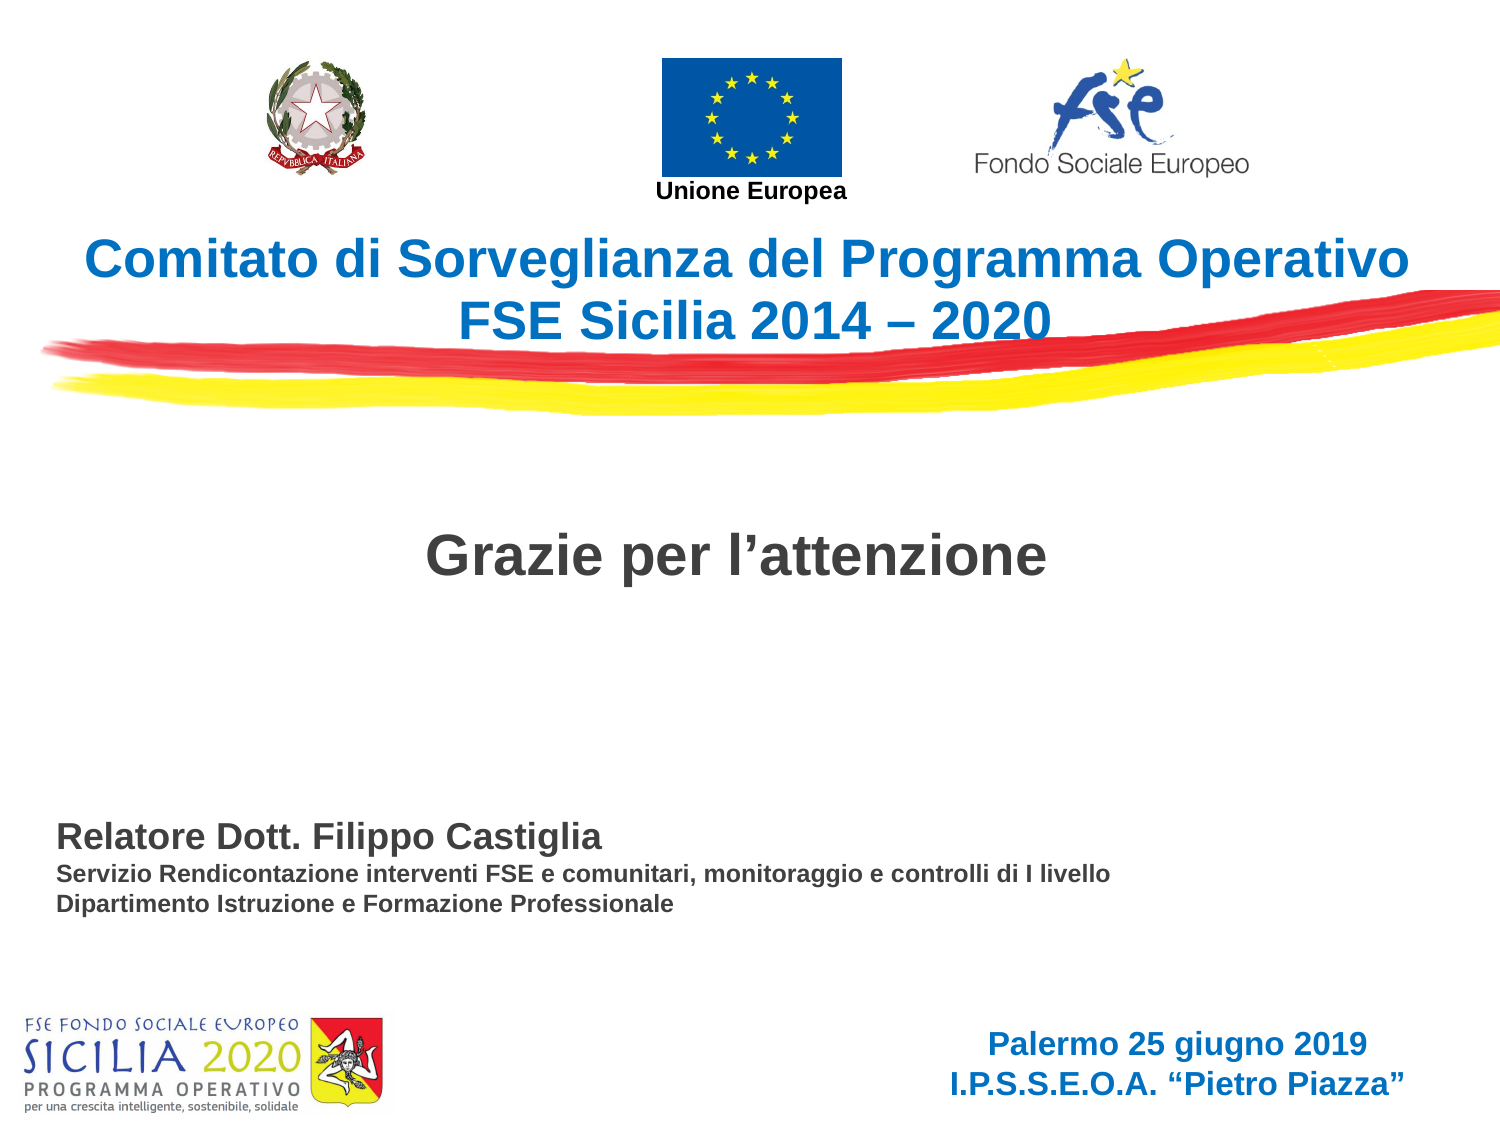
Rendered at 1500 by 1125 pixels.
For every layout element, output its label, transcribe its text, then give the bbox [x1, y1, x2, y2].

text_box Grazie per l’attenzione [284, 510, 1206, 595]
text_box Relatore Dott. Filippo Castiglia Servizio Rendicontazione interventi FSE e comunitari, monitoraggio e controlli di I livello Dipartimento Istruzione e Formazione Professionale [41, 804, 1223, 925]
text_box Palermo 25 giugno 2019 I.P.S.S.E.O.A. “Pietro Piazza” [885, 1014, 1471, 1110]
picture [229, 54, 1261, 231]
text_box Comitato di Sorveglianza del Programma Operativo FSE Sicilia 2014 – 2020 [41, 160, 1471, 289]
picture [0, 290, 1500, 421]
picture [20, 1011, 396, 1115]
